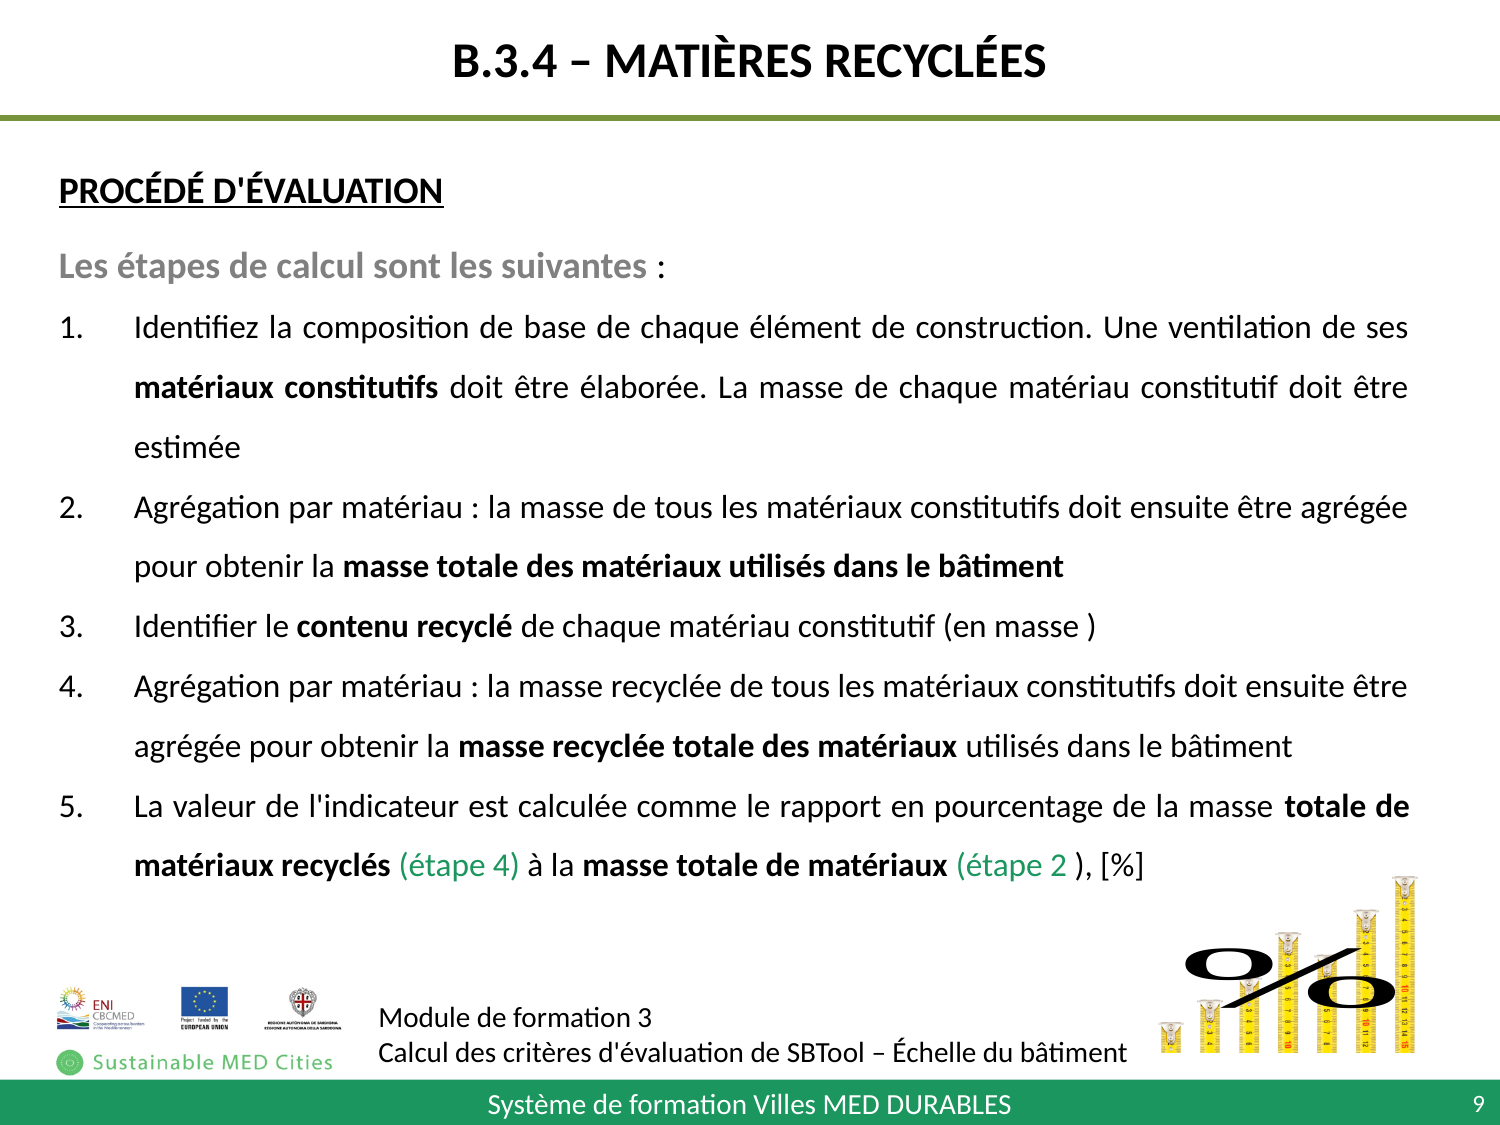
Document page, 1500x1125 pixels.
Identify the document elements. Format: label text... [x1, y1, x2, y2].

text_box B.3.4 – MATIÈRES RECYCLÉES [0, 0, 1500, 115]
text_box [0, 972, 1500, 1125]
list PROCÉDÉ D'ÉVALUATION Les étapes de calcul sont les suivantes : Identifiez la composition de base de chaque élément de construction. Une ventilation de ses matériaux constitutifs doit être élaborée. La masse de chaque matériau constitutif doit être estimée Agrégation par matériau : la masse de tous les matériaux constitutifs doit ensuite être agrégée pour obtenir la masse totale des matériaux utilisés dans le bâtiment Identifier le contenu recyclé de chaque matériau constitutif (en masse ) Agrégation par matériau : la masse recyclée de tous les matériaux constitutifs doit ensuite être agrégée pour obtenir la masse recyclée totale des matériaux utilisés dans le bâtiment La valeur de l'indicateur est calculée comme le rapport en pourcentage de la masse totale de matériaux recyclés (étape 4) à la masse totale de matériaux (étape 2 ), [%] [43, 158, 1425, 970]
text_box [1149, 870, 1426, 1053]
